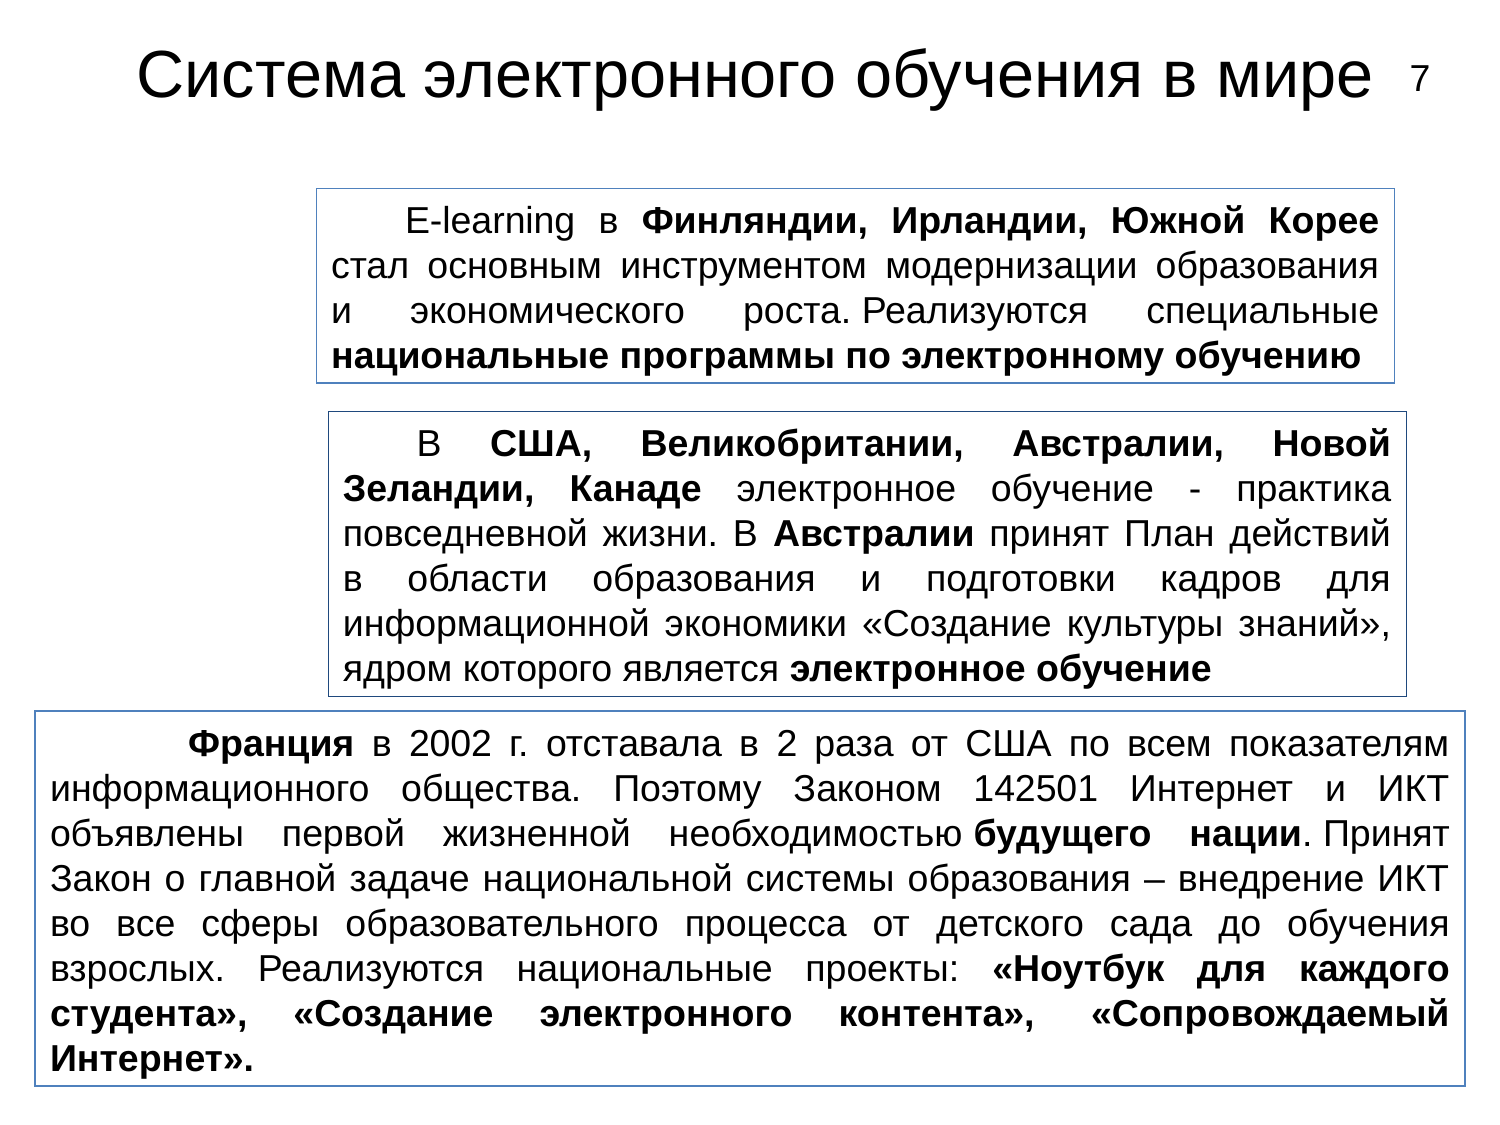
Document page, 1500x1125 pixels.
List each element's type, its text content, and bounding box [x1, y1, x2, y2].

text_box В США, Великобритании, Австралии, Новой Зеландии, Канаде электронное обучение - практика повседневной жизни. В Австралии принят План действий в области образования и подготовки кадров для информационной экономики «Создание культуры знаний», ядром которого является электронное обучение [328, 411, 1407, 697]
text_box Франция в 2002 г. отставала в 2 раза от США по всем показателям информационного общества. Поэтому Законом 142501 Интернет и ИКТ объявлены первой жизненной необходимостью будущего нации. Принят Закон о главной задаче национальной системы образования – внедрение ИКТ во все сферы образовательного процесса от детского сада до обучения взрослых. Реализуются национальные проекты: «Ноутбук для каждого студента», «Создание электронного контента», «Сопровождаемый Интернет». [35, 711, 1465, 1086]
text_box 7 [1394, 46, 1446, 107]
text_box Система электронного обучения в мире [117, 35, 1395, 188]
text_box E-learning в Финляндии, Ирландии, Южной Корее стал основным инструментом модернизации образования и экономического роста. Реализуются специальные национальные программы по электронному обучению [316, 188, 1395, 384]
